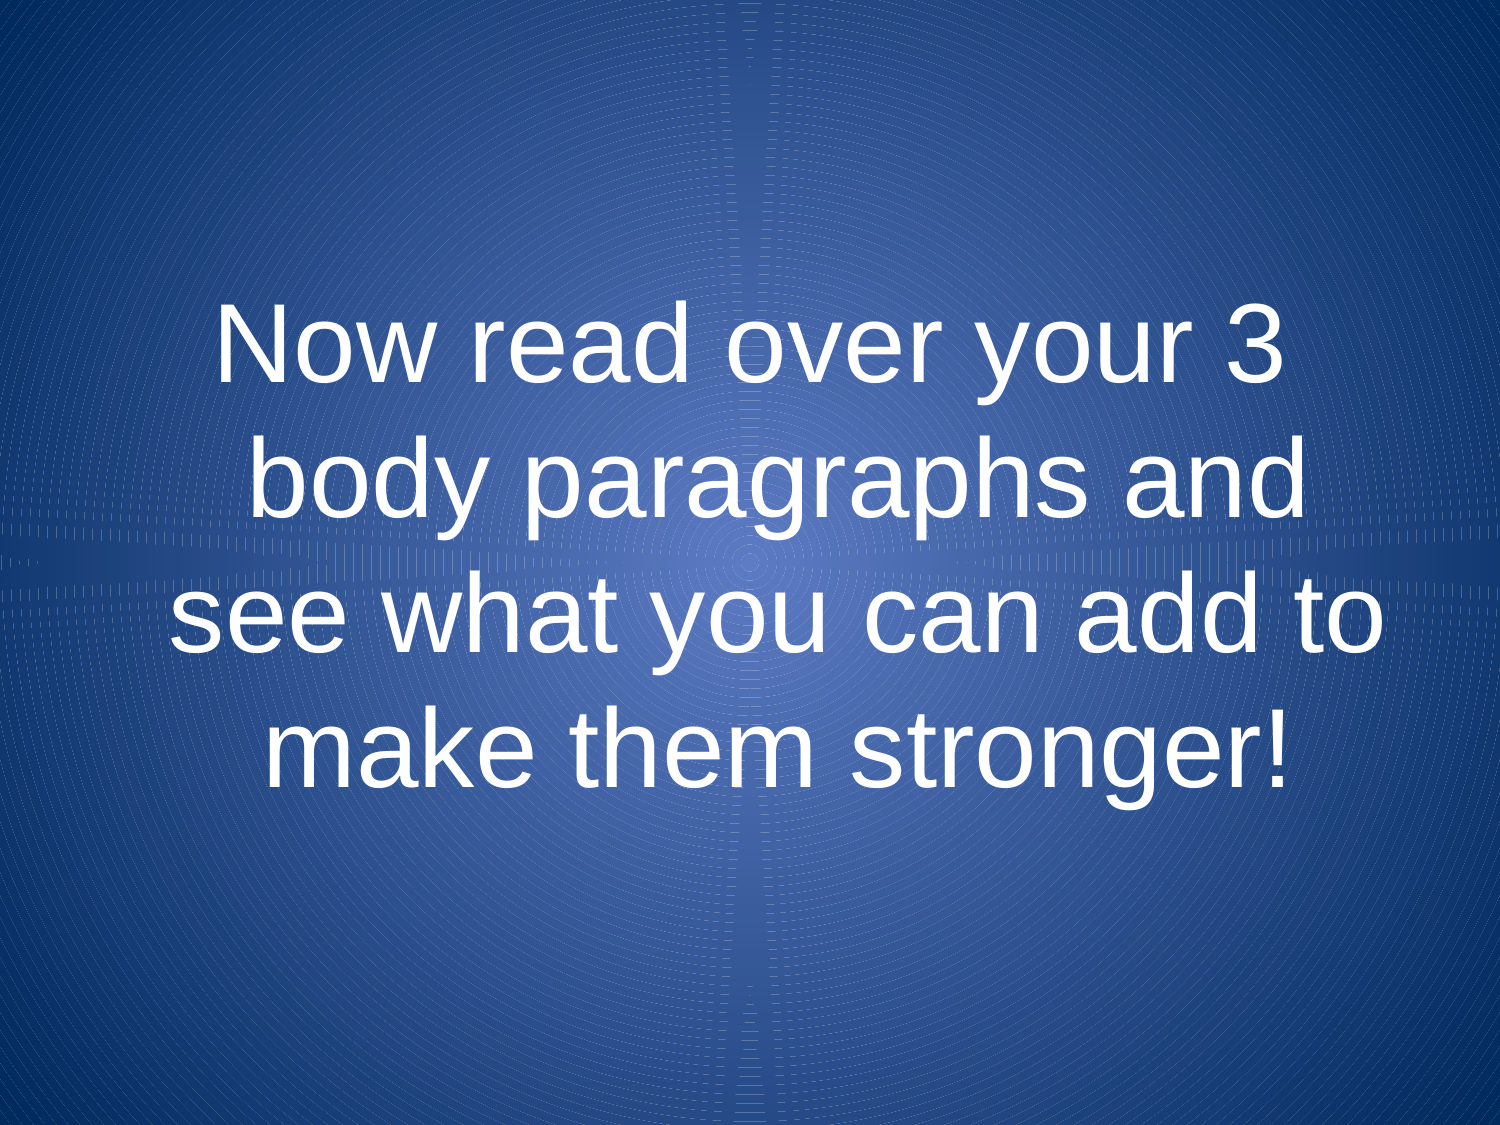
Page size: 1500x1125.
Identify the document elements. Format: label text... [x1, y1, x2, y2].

list Now read over your 3 body paragraphs and see what you can add to make them stronger! [75, 262, 1425, 1005]
